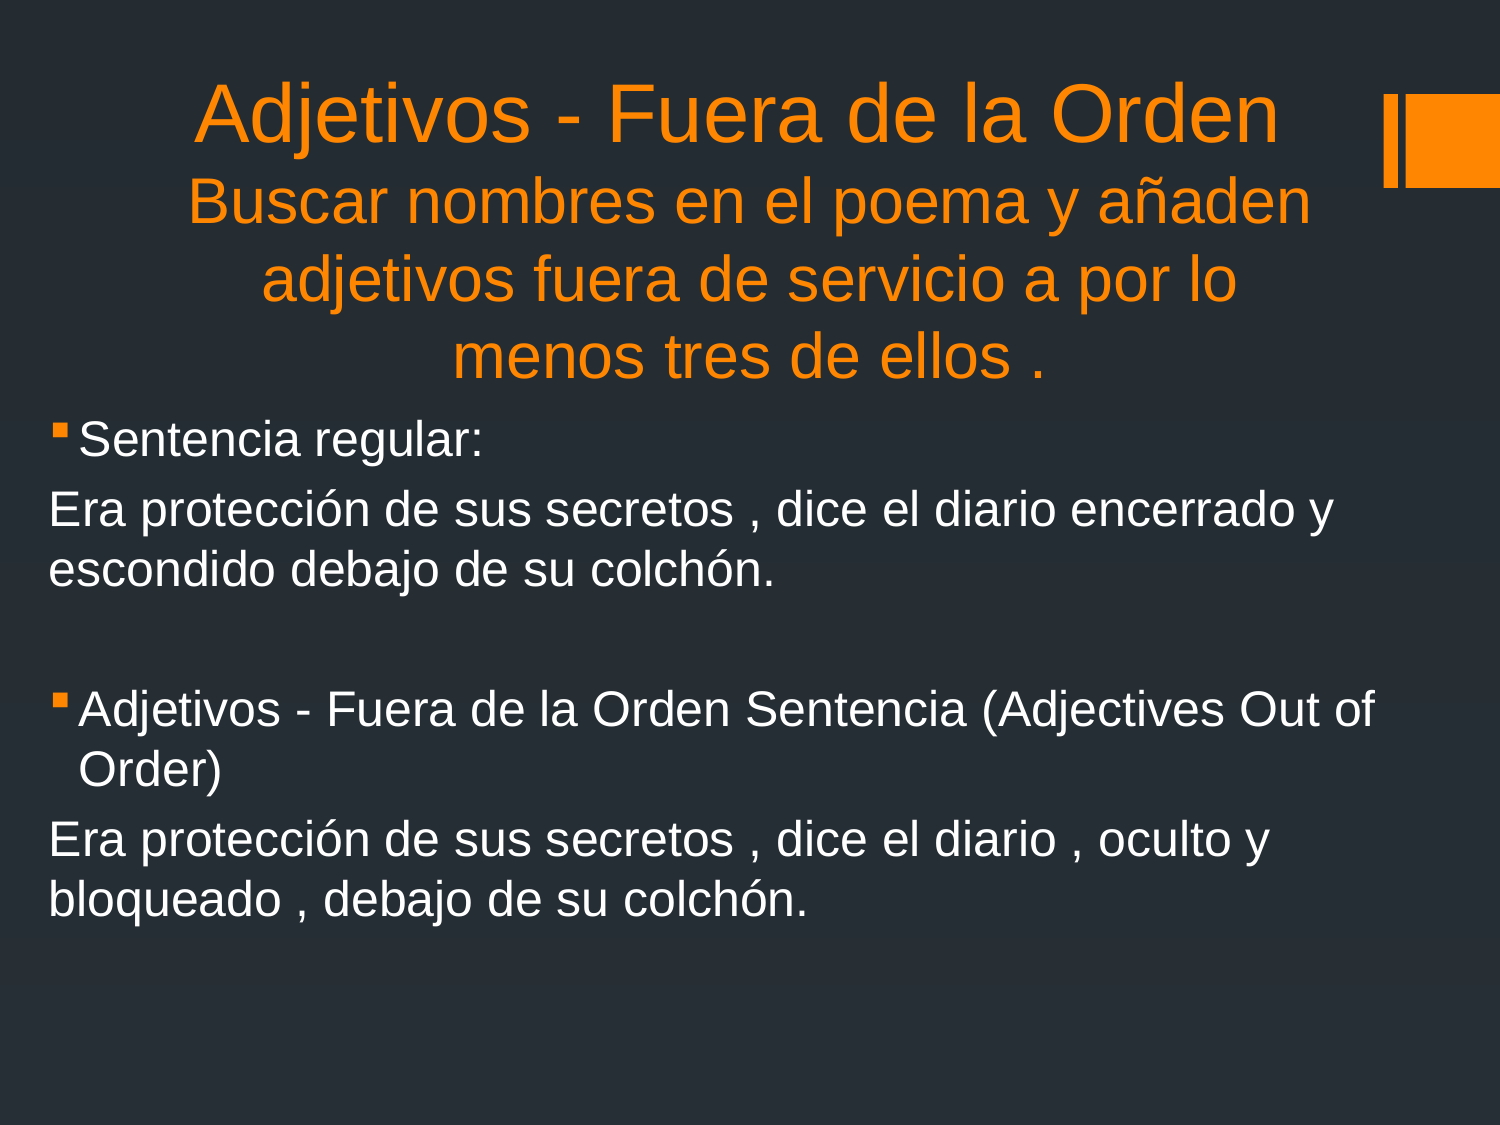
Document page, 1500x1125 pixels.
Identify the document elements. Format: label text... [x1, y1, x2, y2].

list Sentencia regular: Era protección de sus secretos , dice el diario encerrado y escondido debajo de su colchón. Adjetivos - Fuera de la Orden Sentencia (Adjectives Out of Order) Era protección de sus secretos , dice el diario , oculto y bloqueado , debajo de su colchón. [26, 399, 1473, 1125]
title Adjetivos - Fuera de la Orden Buscar nombres en el poema y añaden adjetivos fuera de servicio a por lo menos tres de ellos . [150, 39, 1350, 399]
